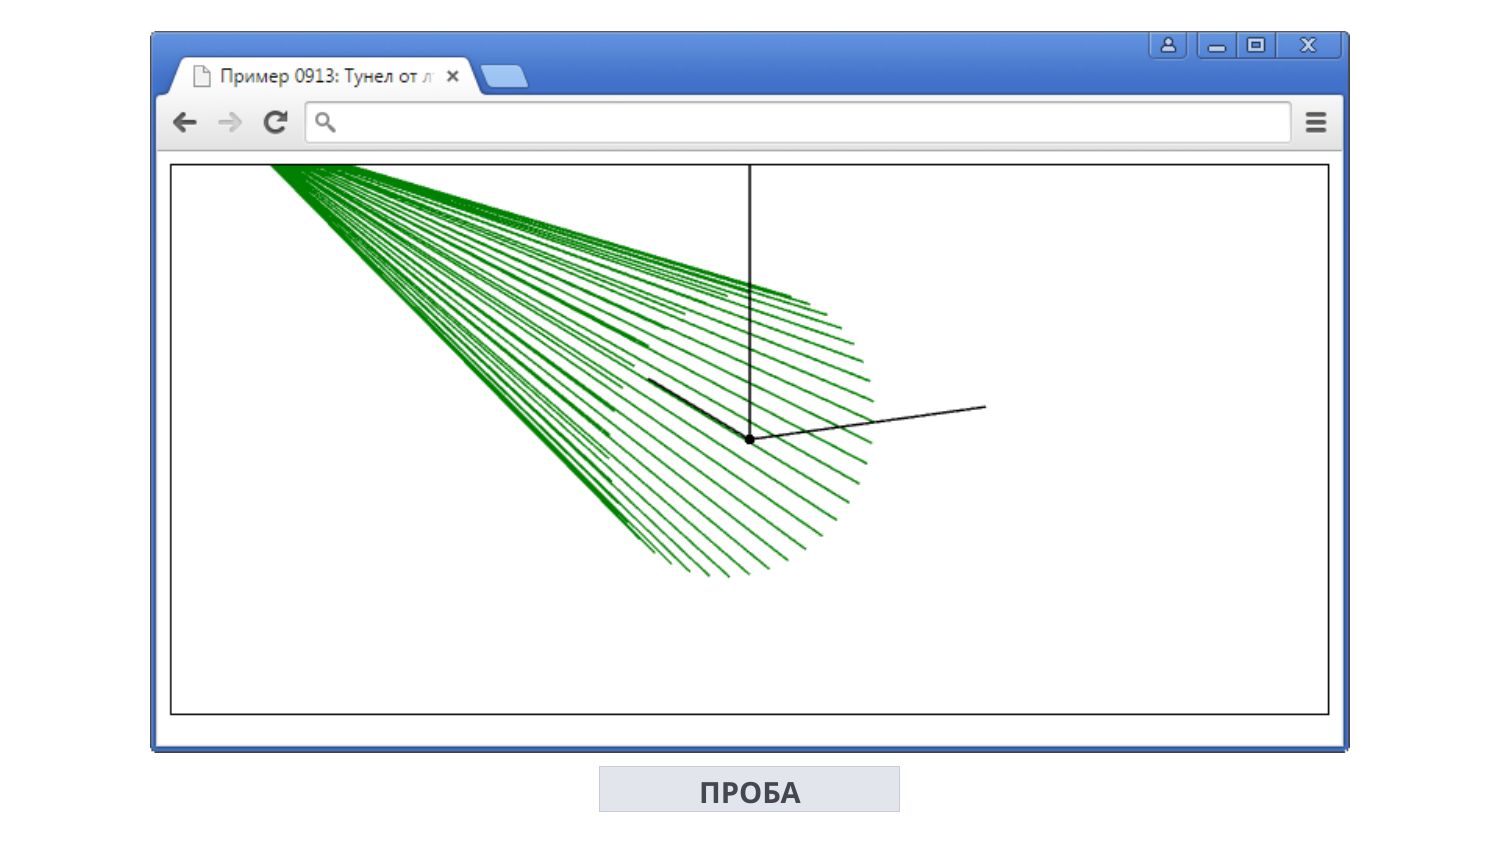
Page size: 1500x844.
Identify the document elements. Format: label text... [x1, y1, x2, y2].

picture [149, 31, 1351, 753]
text_box ПРОБА [599, 766, 900, 812]
